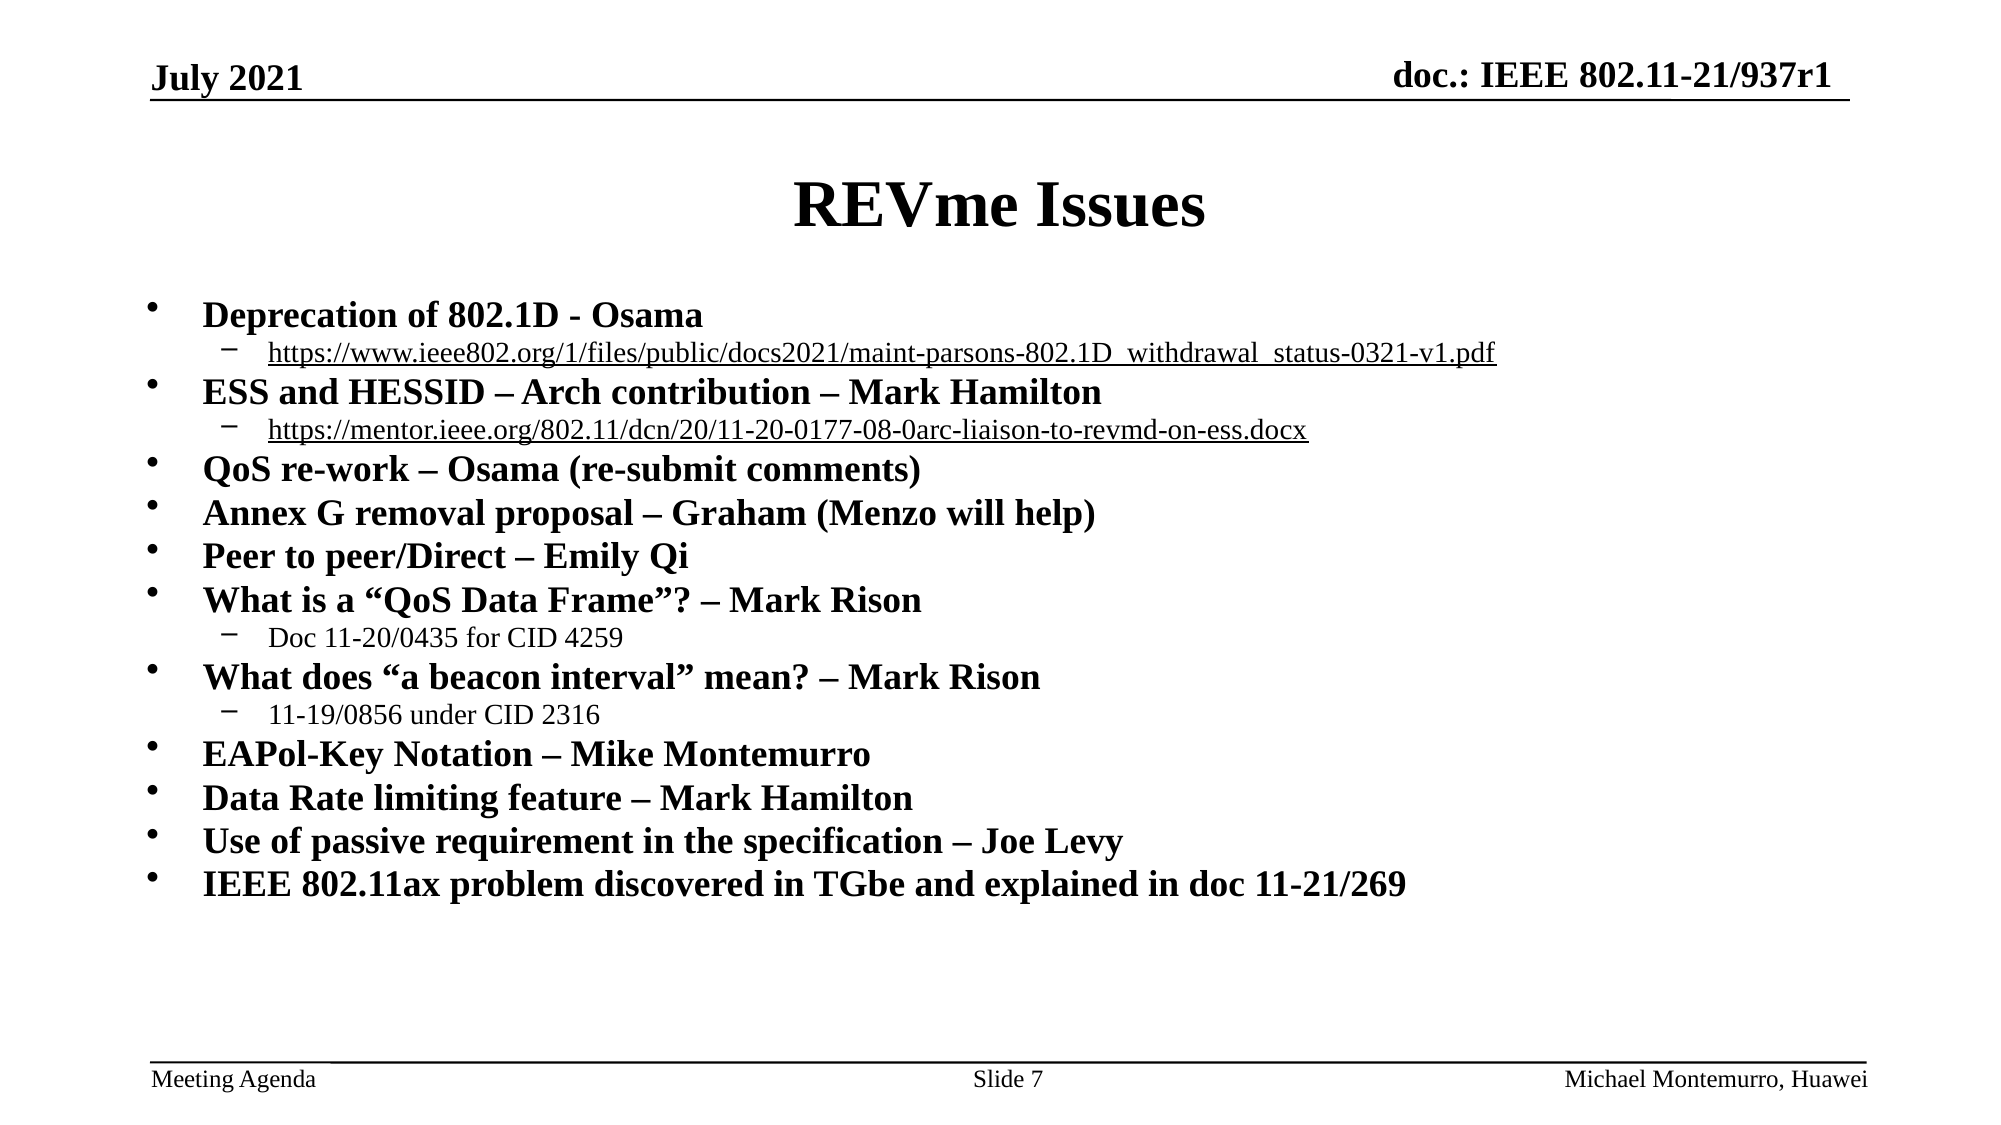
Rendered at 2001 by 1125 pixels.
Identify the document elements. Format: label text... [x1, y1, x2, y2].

slide_number Slide 7 [972, 1061, 1045, 1093]
footer Michael Montemurro, Huawei [1266, 1061, 1869, 1093]
list Deprecation of 802.1D - Osama https://www.ieee802.org/1/files/public/docs2021/maint-parsons-802.1D_withdrawal_status-0321-v1.pdf ESS and HESSID – Arch contribution – Mark Hamilton https://mentor.ieee.org/802.11/dcn/20/11-20-0177-08-0arc-liaison-to-revmd-on-ess.docx QoS re-work – Osama (re-submit comments) Annex G removal proposal – Graham (Menzo will help) Peer to peer/Direct – Emily Qi What is a “QoS Data Frame”? – Mark Rison Doc 11-20/0435 for CID 4259 What does “a beacon interval” mean? – Mark Rison 11-19/0856 under CID 2316 EAPol-Key Notation – Mike Montemurro Data Rate limiting feature – Mark Hamilton Use of passive requirement in the specification – Joe Levy IEEE 802.11ax problem discovered in TGbe and explained in doc 11-21/269 [131, 290, 1850, 1063]
title REVme Issues [150, 112, 1850, 288]
